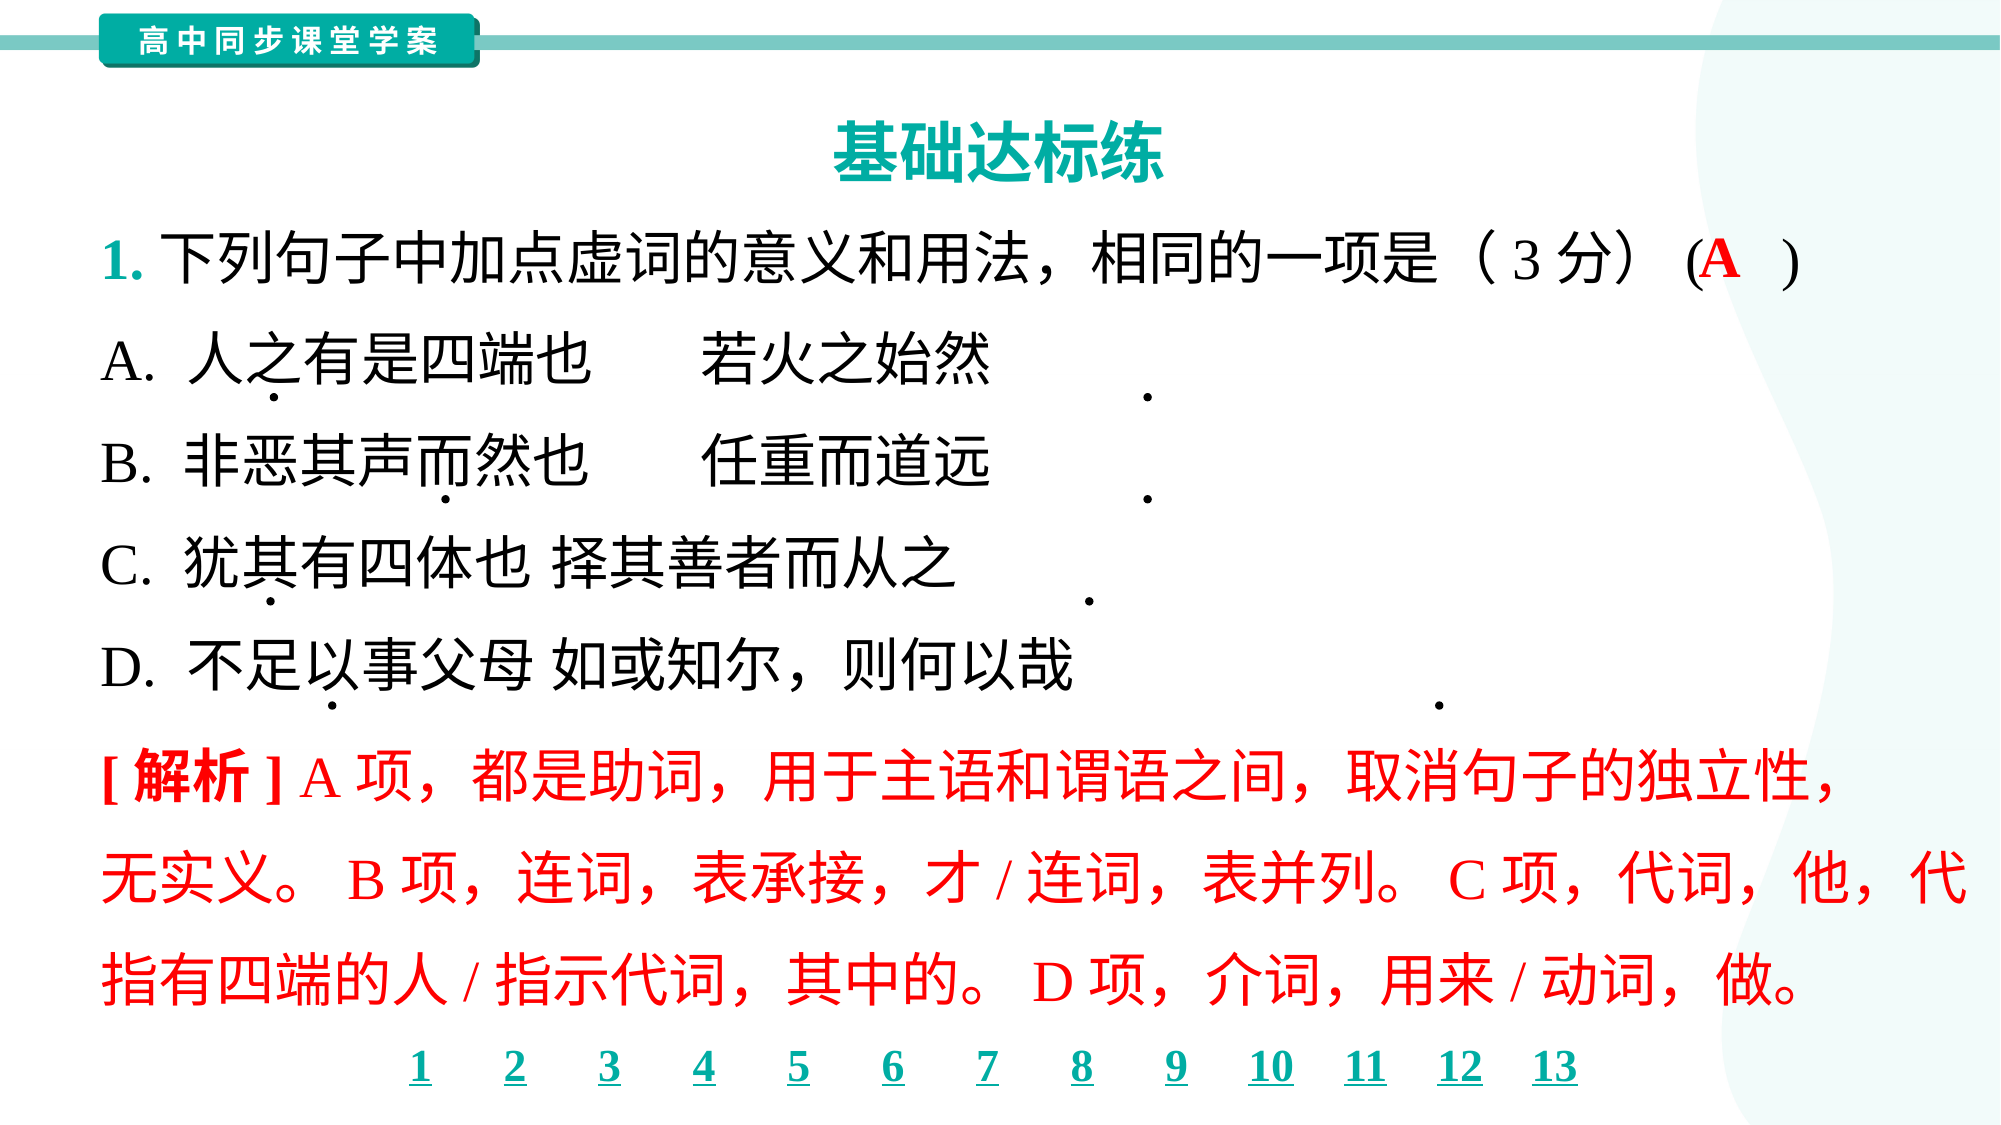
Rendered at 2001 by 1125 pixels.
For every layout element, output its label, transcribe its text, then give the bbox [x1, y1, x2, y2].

text_box 1.下列句子中加点虚词的意义和用法，相同的一项是（3分）( ) [100, 190, 1677, 289]
text_box A [1677, 190, 1762, 289]
text_box [1143, 495, 1152, 504]
text_box [1085, 597, 1094, 606]
text_box [328, 701, 337, 710]
text_box [1143, 393, 1152, 402]
text_box 1.下列句子中加点虚词的意义和用法，相同的一项是（3分）( ) [1762, 190, 1899, 289]
text_box [266, 597, 275, 606]
text_box 基础达标练 [100, 76, 1899, 190]
picture [0, 0, 2000, 1125]
text_box [269, 393, 279, 402]
text_box [441, 495, 450, 504]
text_box [解析] A项，都是助词，用于主语和谓语之间，取消句子的独立性， 无实义。B项，连词，表承接，才/连词，表并列。C项，代词，他，代 指有四端的人/指示代词，其中的。D项，介词，用来/动词，做。 [100, 706, 1899, 1013]
text_box A. 人之有是四端也 若火之始然 B. 非恶其声而然也 任重而道远 C. 犹其有四体也 择其善者而从之 D. 不足以事父母 如或知尔，则何以哉 [100, 289, 1899, 699]
text_box [1435, 701, 1444, 710]
